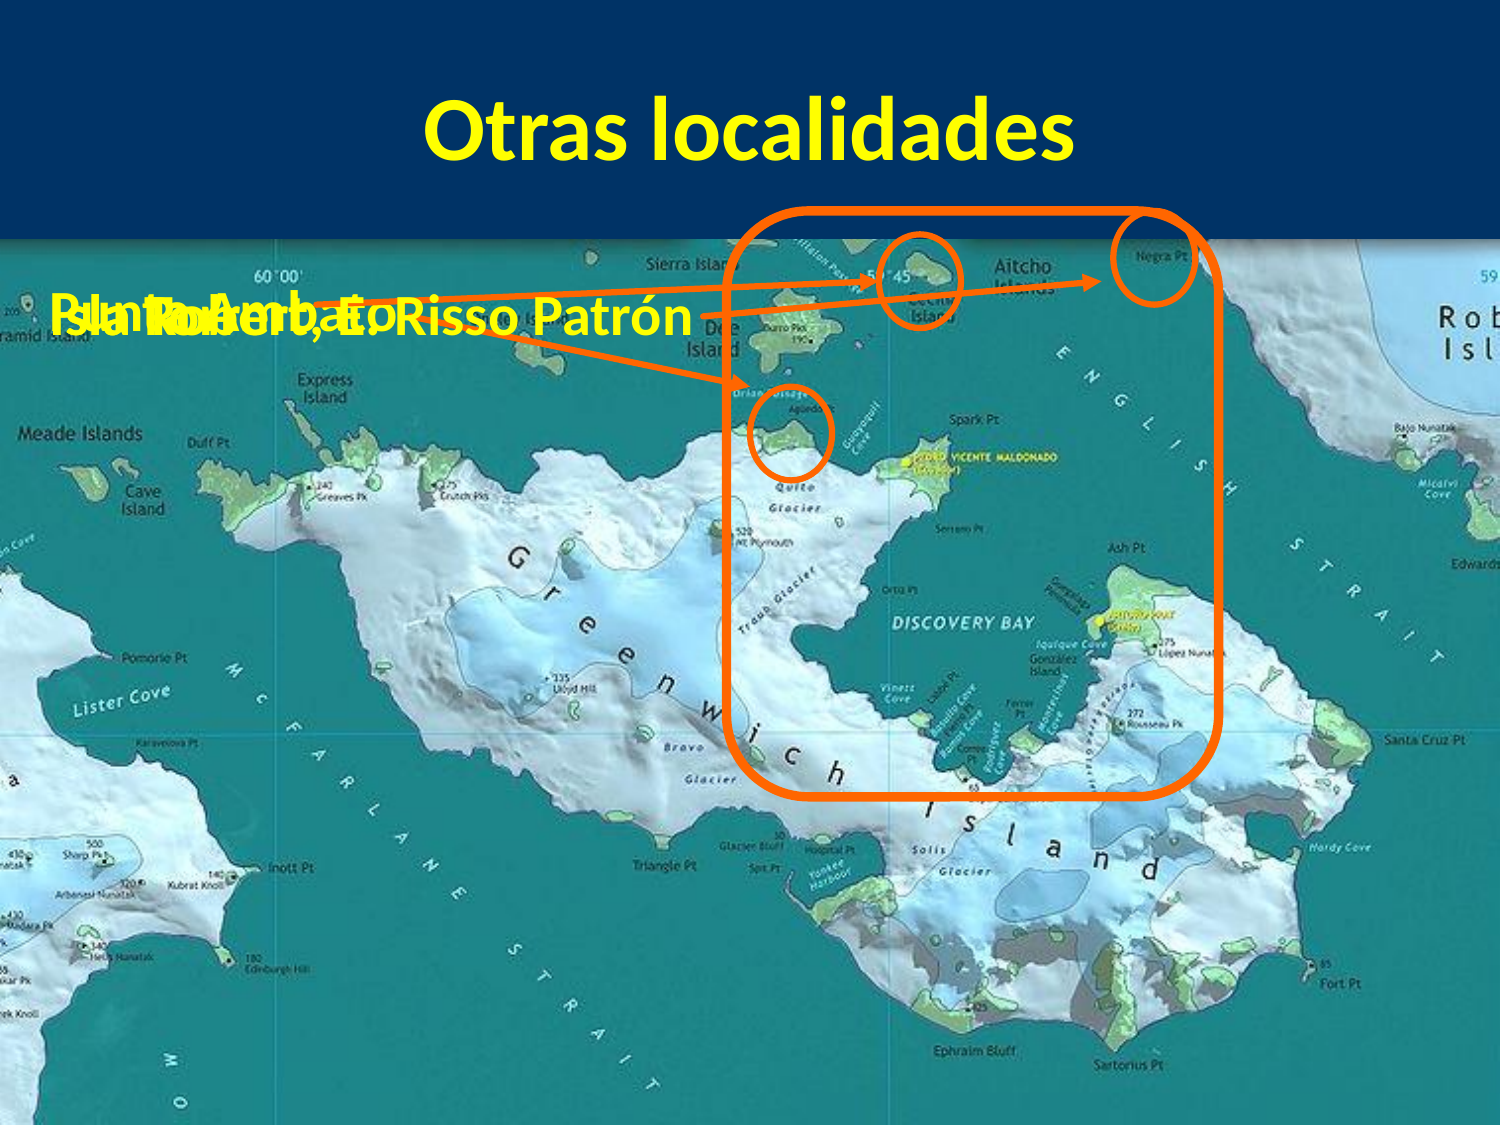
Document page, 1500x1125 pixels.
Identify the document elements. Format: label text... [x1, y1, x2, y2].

text_box [1115, 208, 1194, 237]
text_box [409, 316, 751, 387]
text_box [901, 232, 939, 237]
text_box [745, 208, 1145, 237]
picture [0, 238, 1500, 1125]
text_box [316, 280, 701, 305]
text_box Otras localidades [0, 61, 1500, 186]
text_box [1188, 226, 1200, 237]
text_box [702, 280, 1102, 317]
